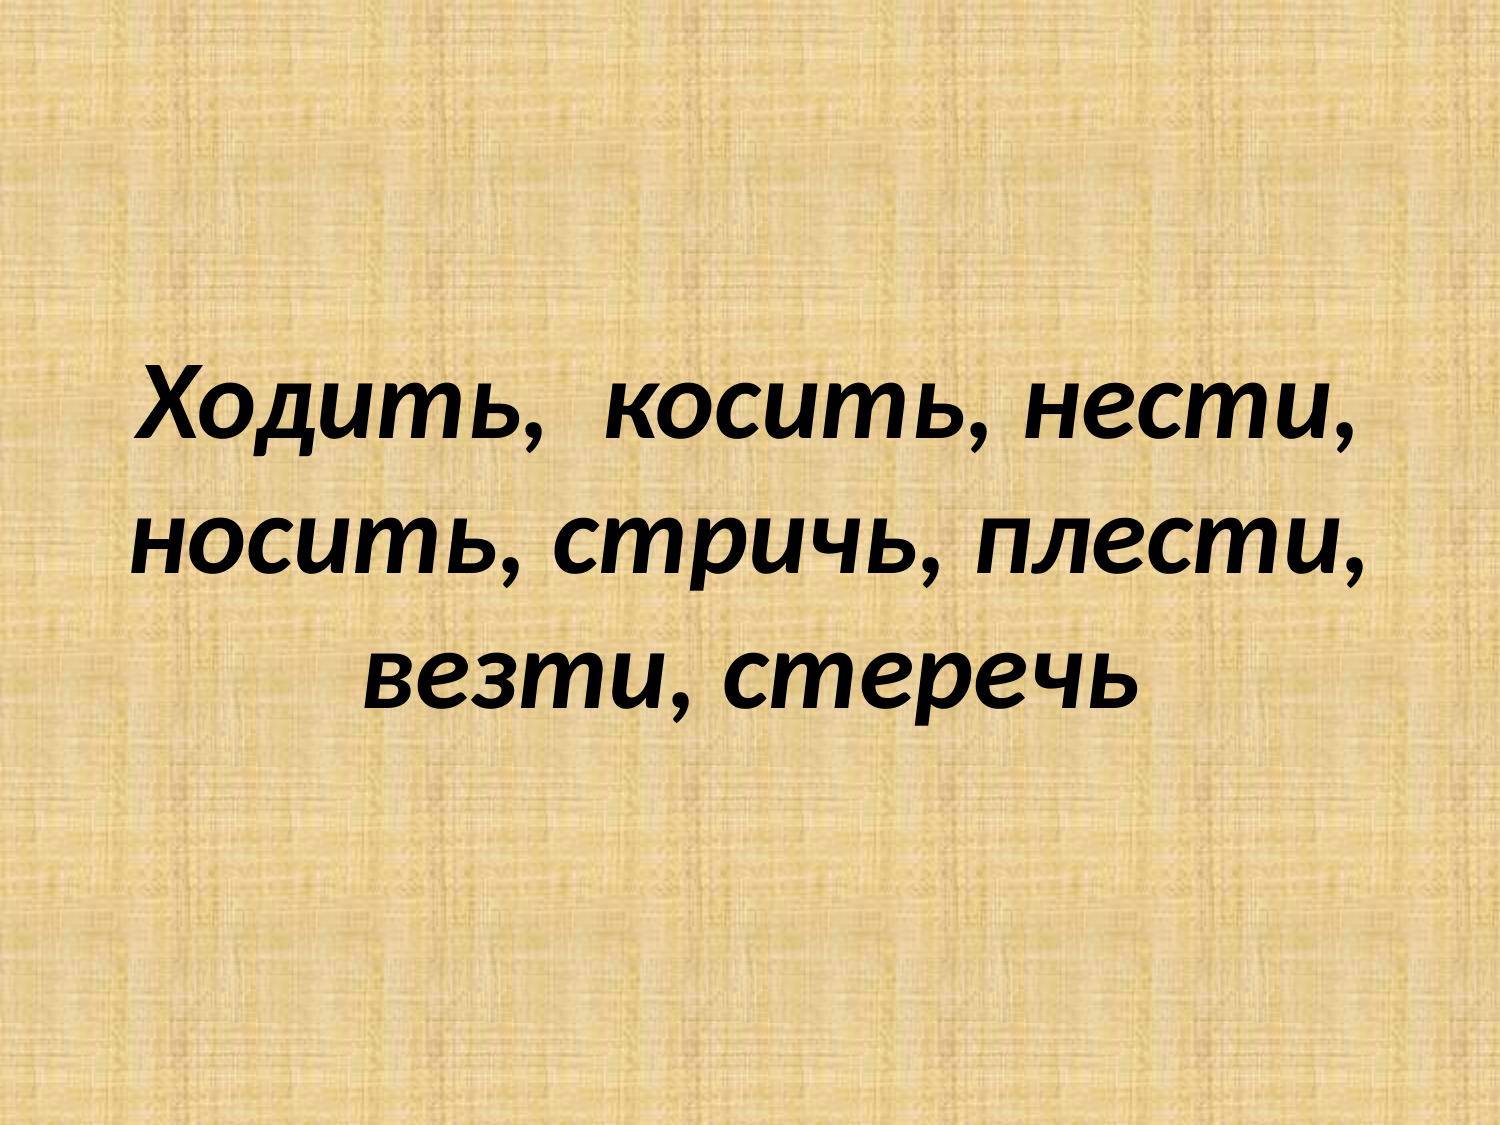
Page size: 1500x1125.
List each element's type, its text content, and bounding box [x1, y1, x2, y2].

title Ходить, косить, нести, носить, стричь, плести, везти, стеречь [75, 45, 1425, 1012]
picture [0, 0, 1500, 1125]
